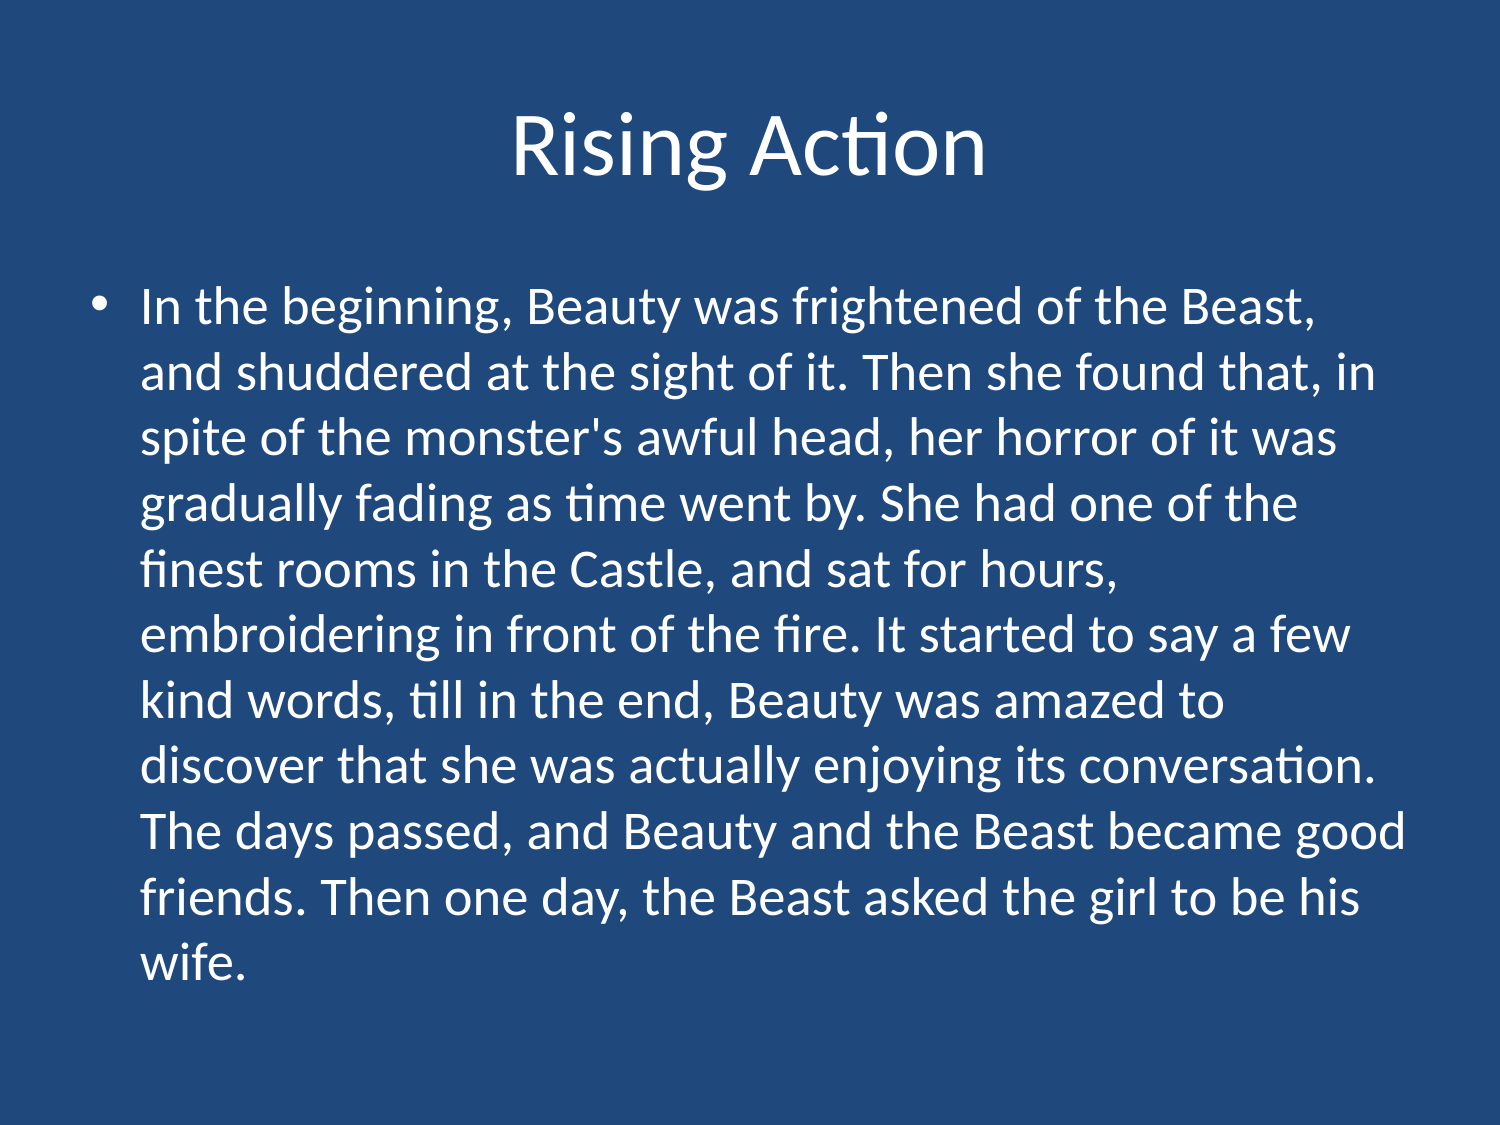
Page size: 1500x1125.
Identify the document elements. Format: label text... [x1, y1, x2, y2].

list In the beginning, Beauty was frightened of the Beast, and shuddered at the sight of it. Then she found that, in spite of the monster's awful head, her horror of it was gradually fading as time went by. She had one of the finest rooms in the Castle, and sat for hours, embroidering in front of the fire. It started to say a few kind words, till in the end, Beauty was amazed to discover that she was actually enjoying its conversation. The days passed, and Beauty and the Beast became good friends. Then one day, the Beast asked the girl to be his wife. [75, 262, 1425, 1005]
title Rising Action [75, 45, 1425, 233]
